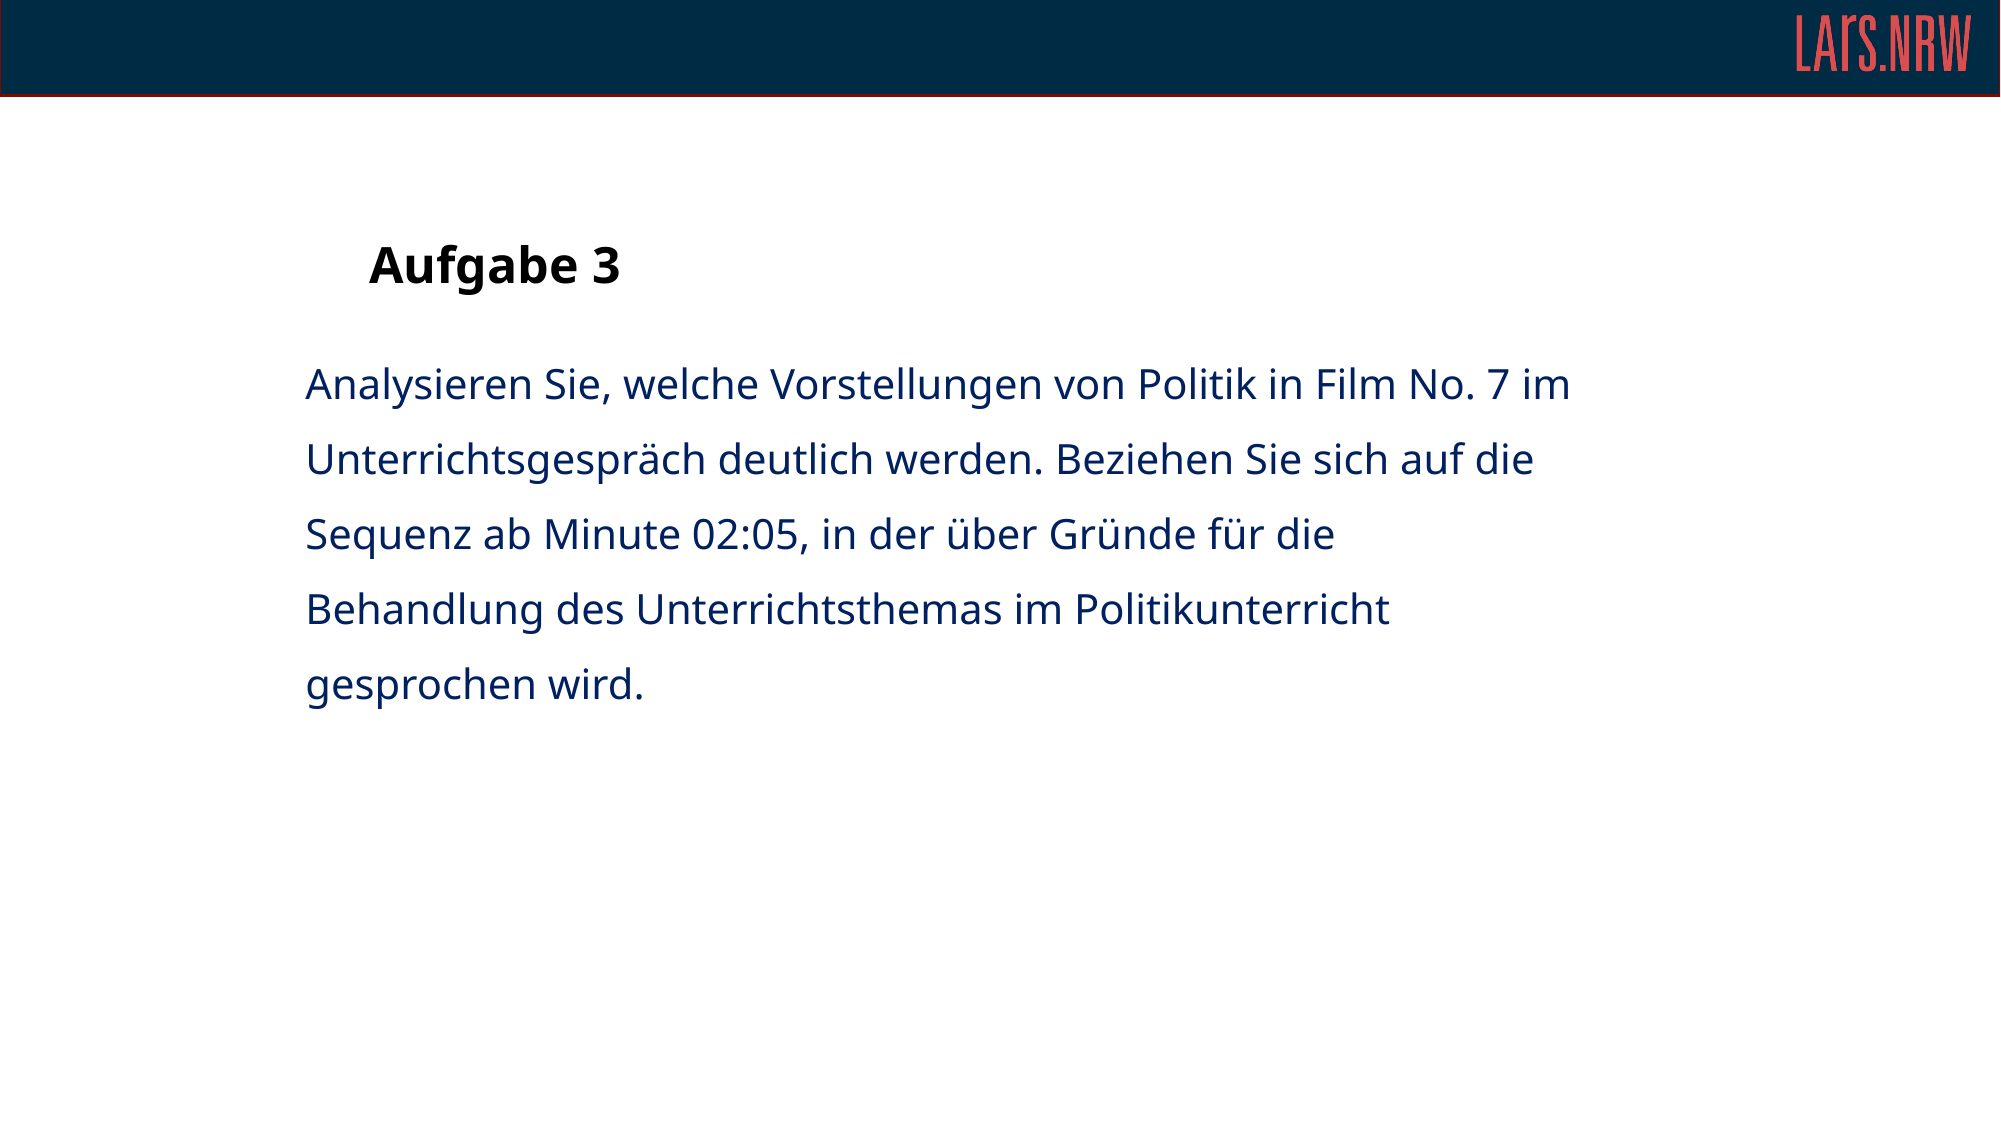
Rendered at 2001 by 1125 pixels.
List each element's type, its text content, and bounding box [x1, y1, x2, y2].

title Aufgabe 3 [354, 210, 1034, 325]
picture [1779, 3, 1977, 86]
list Analysieren Sie, welche Vorstellungen von Politik in Film No. 7 im Unterrichtsgespräch deutlich werden. Beziehen Sie sich auf die Sequenz ab Minute 02:05, in der über Gründe für die Behandlung des Unterrichtsthemas im Politikunterricht gesprochen wird. [290, 324, 1590, 899]
